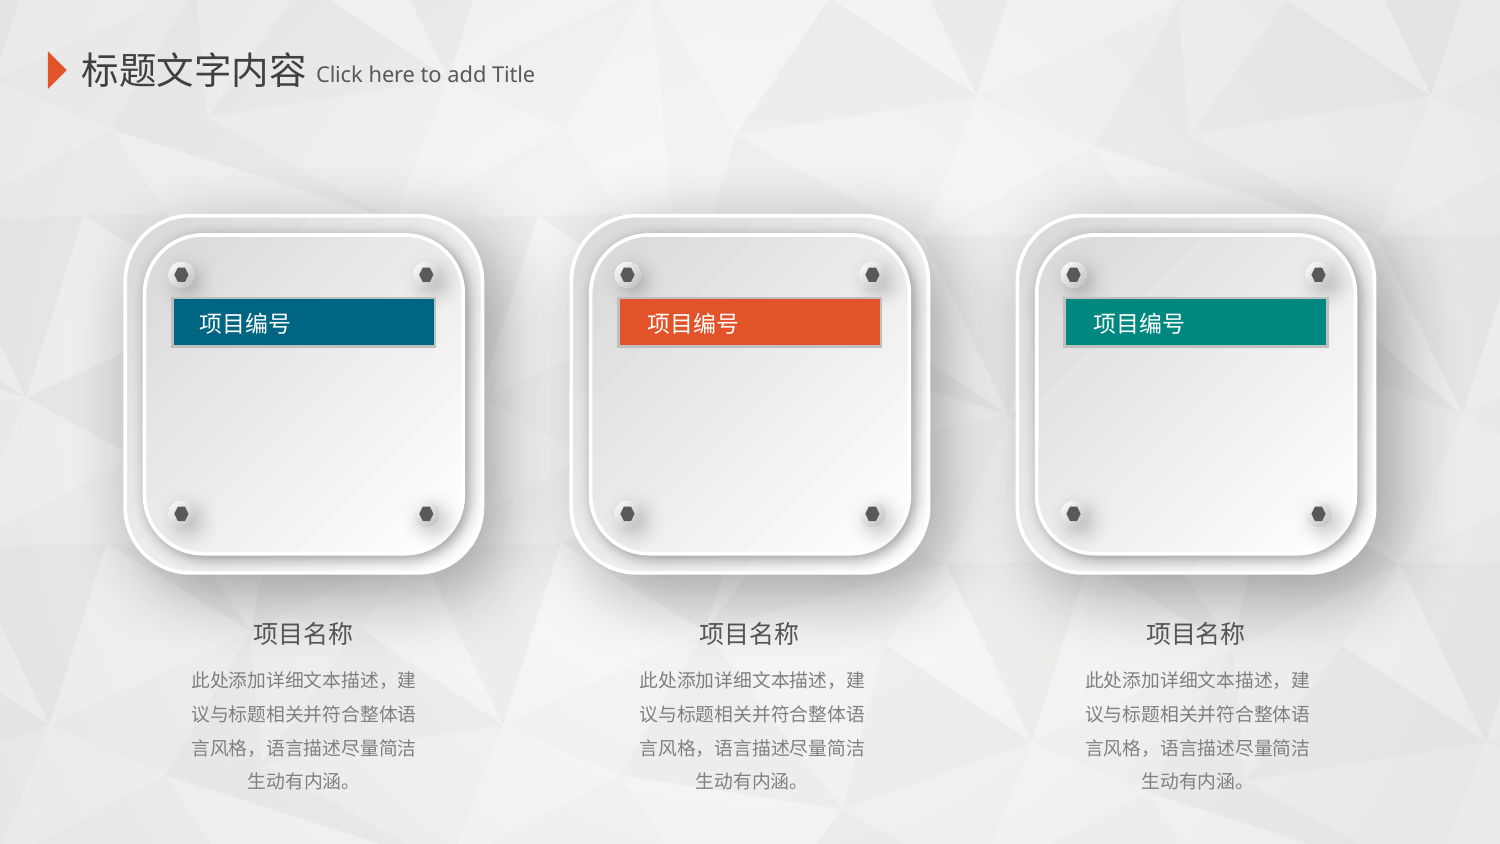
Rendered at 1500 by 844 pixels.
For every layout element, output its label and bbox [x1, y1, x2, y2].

text_box [620, 612, 884, 800]
text_box [571, 215, 929, 573]
text_box [125, 215, 483, 573]
text_box [1017, 215, 1375, 573]
picture [0, 0, 1500, 844]
text_box [172, 612, 436, 800]
text_box [1066, 612, 1330, 800]
text_box [48, 39, 558, 101]
